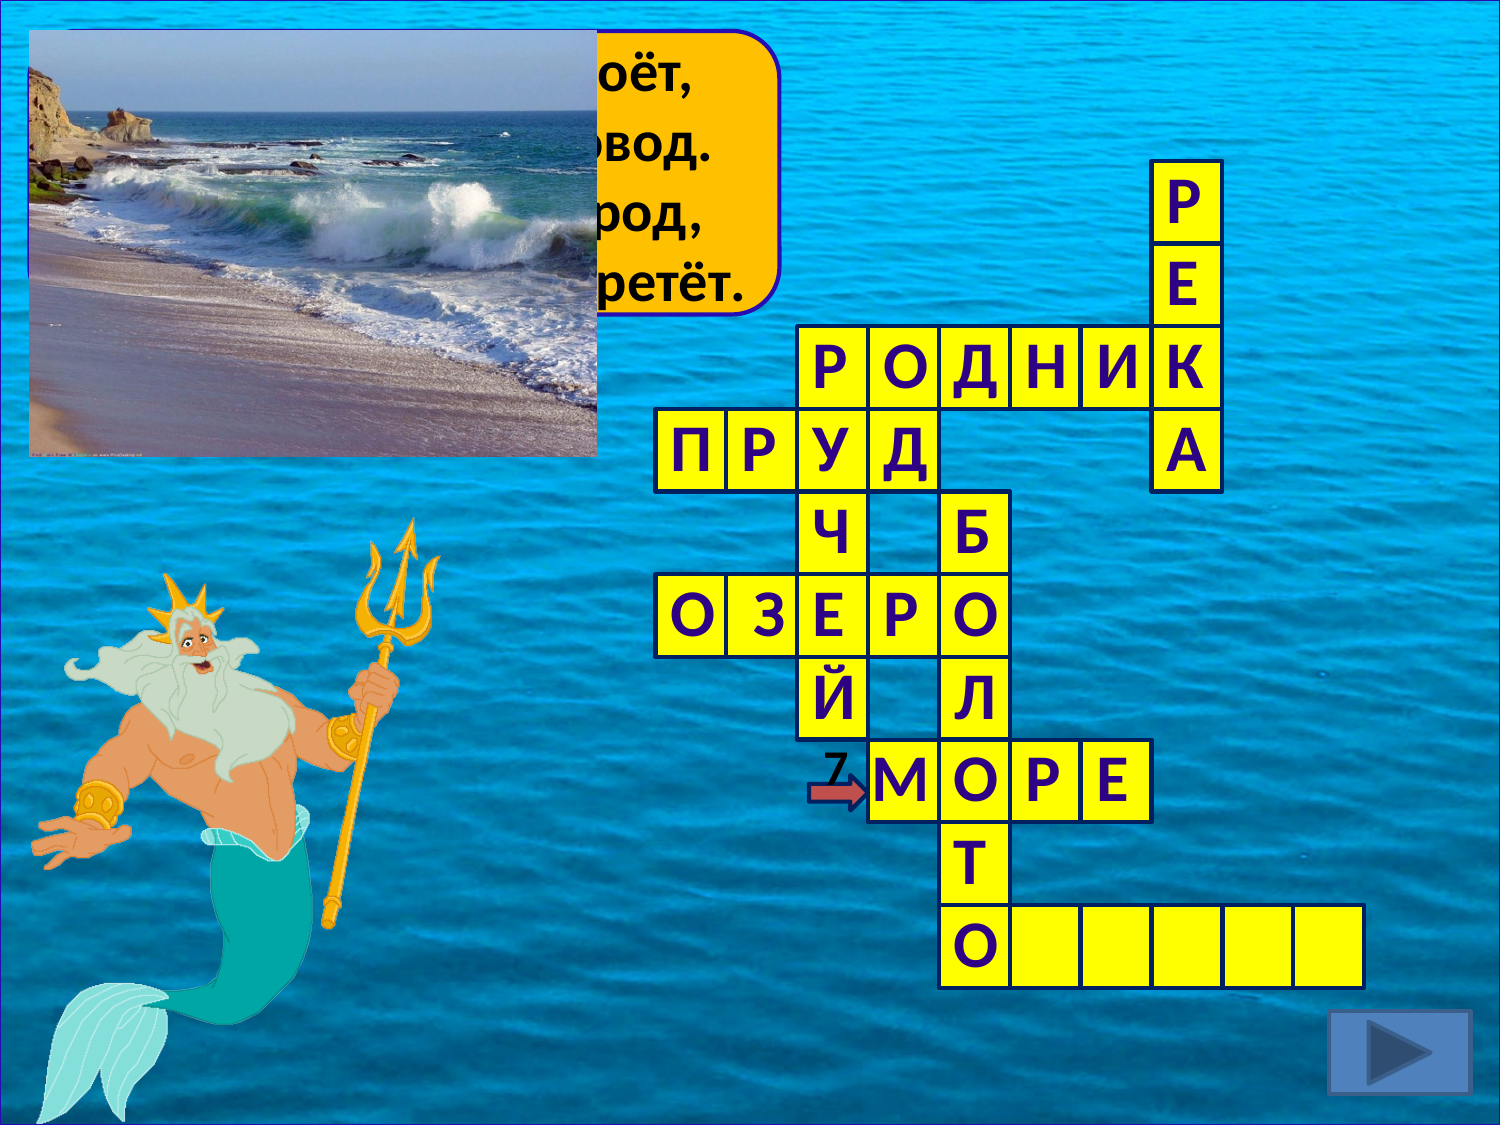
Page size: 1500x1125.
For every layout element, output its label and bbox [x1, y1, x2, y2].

picture [1328, 1010, 1472, 1095]
picture [28, 29, 781, 456]
picture [654, 160, 1365, 989]
picture [32, 519, 439, 1125]
